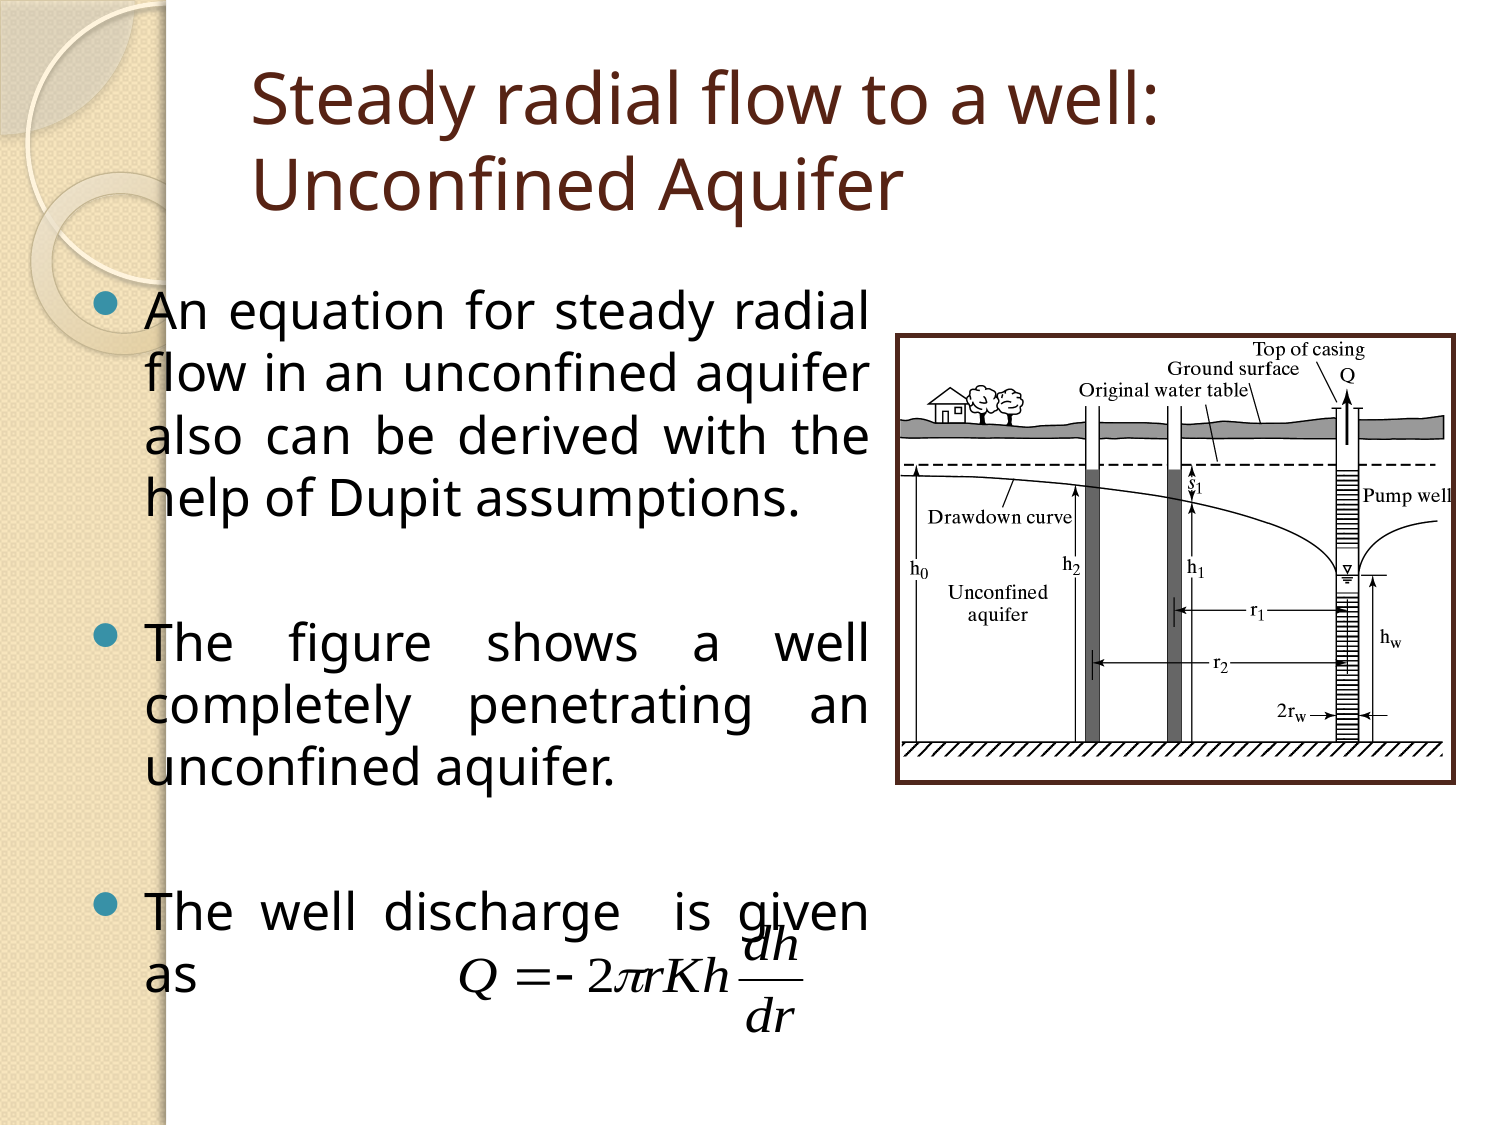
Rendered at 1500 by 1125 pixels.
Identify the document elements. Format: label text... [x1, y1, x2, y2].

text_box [449, 912, 813, 1044]
title Steady radial flow to a well: Unconfined Aquifer [235, 45, 1466, 233]
picture [899, 337, 1452, 781]
list An equation for steady radial flow in an unconfined aquifer also can be derived with the help of Dupit assumptions. The figure shows a well completely penetrating an unconfined aquifer. The well discharge is given as [75, 270, 888, 1013]
